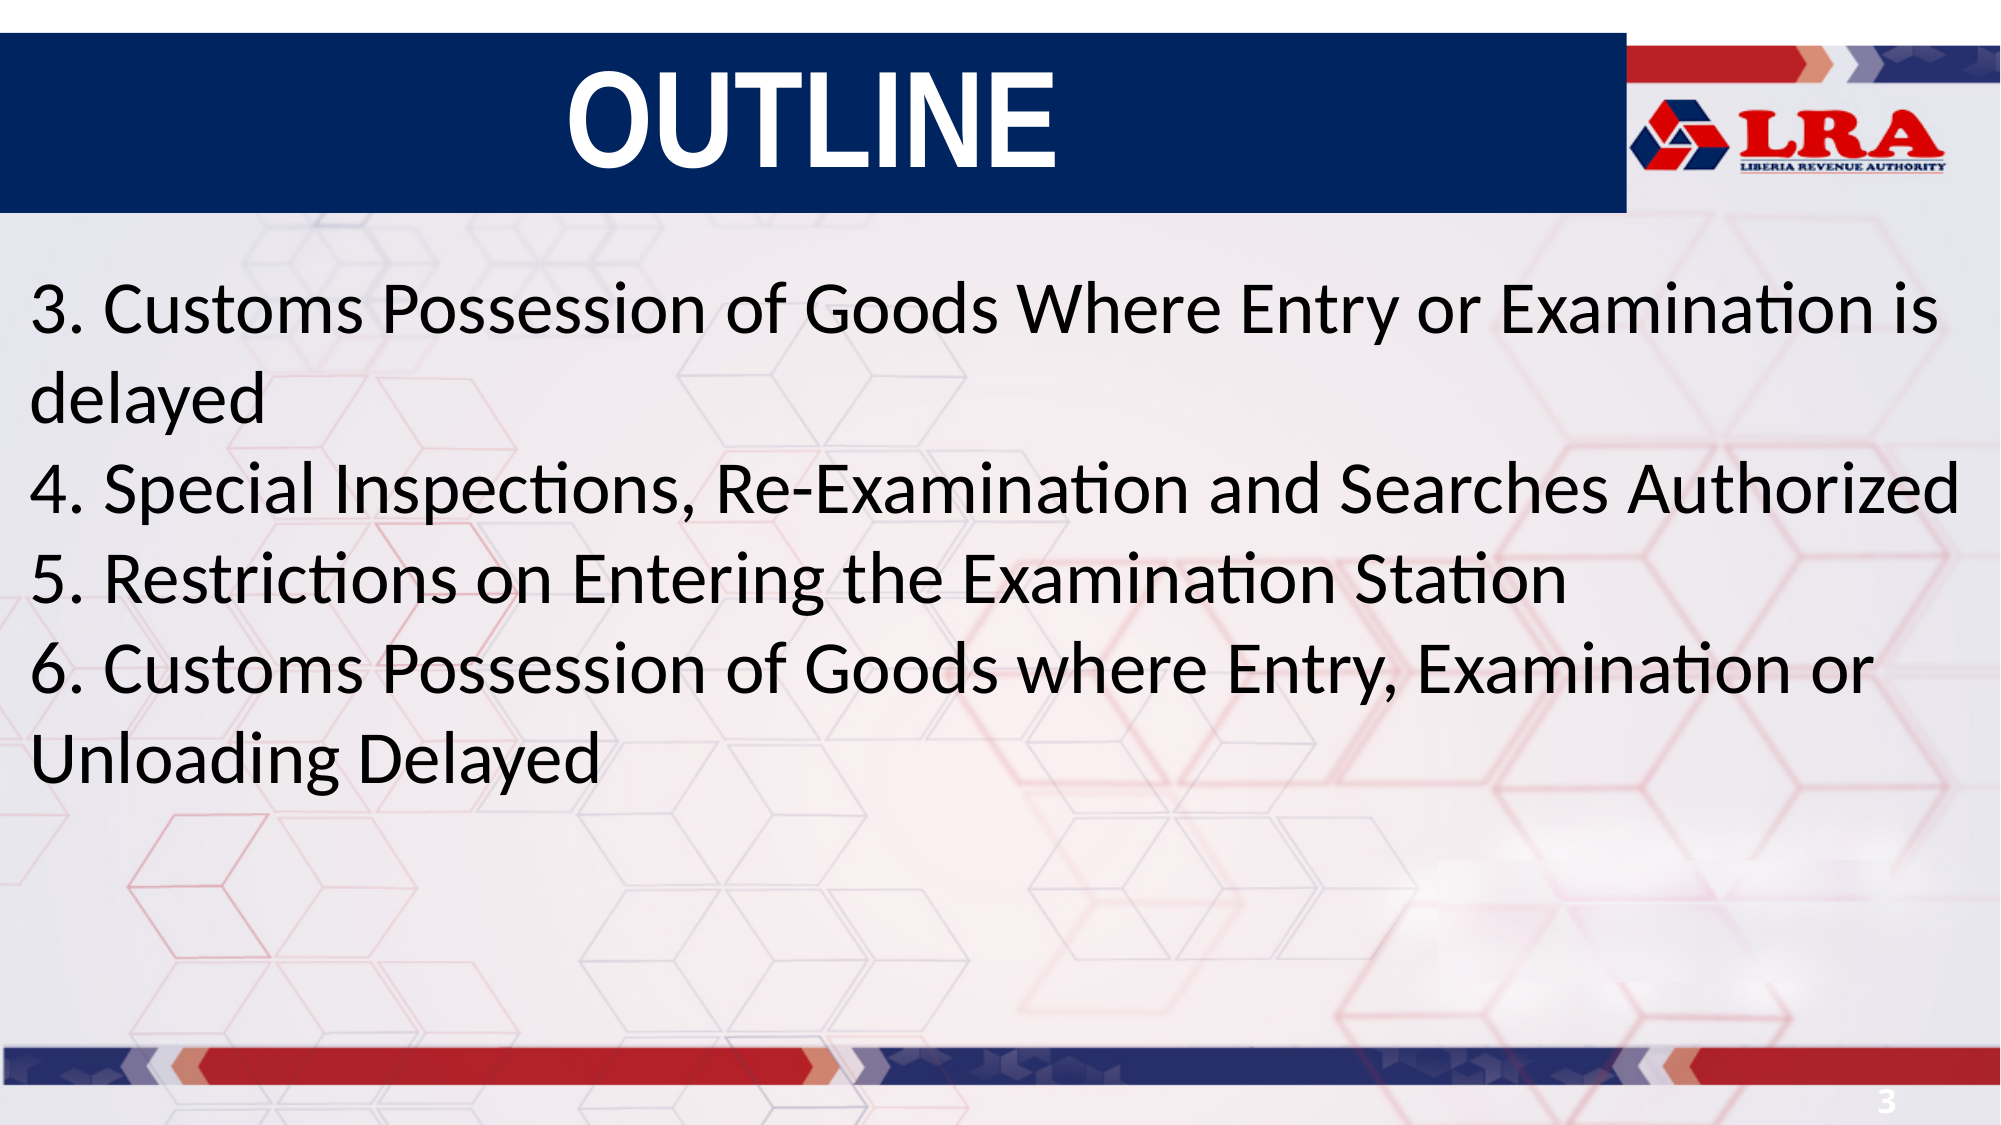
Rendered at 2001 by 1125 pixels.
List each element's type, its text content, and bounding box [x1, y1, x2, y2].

text_box OUTLINE [0, 32, 1627, 213]
slide_number 3 [1461, 1072, 1912, 1125]
text_box 3. Customs Possession of Goods Where Entry or Examination is delayed 4. Special Inspections, Re-Examination and Searches Authorized 5. Restrictions on Entering the Examination Station 6. Customs Possession of Goods where Entry, Examination or Unloading Delayed [14, 250, 2000, 896]
picture [0, 0, 2001, 1125]
